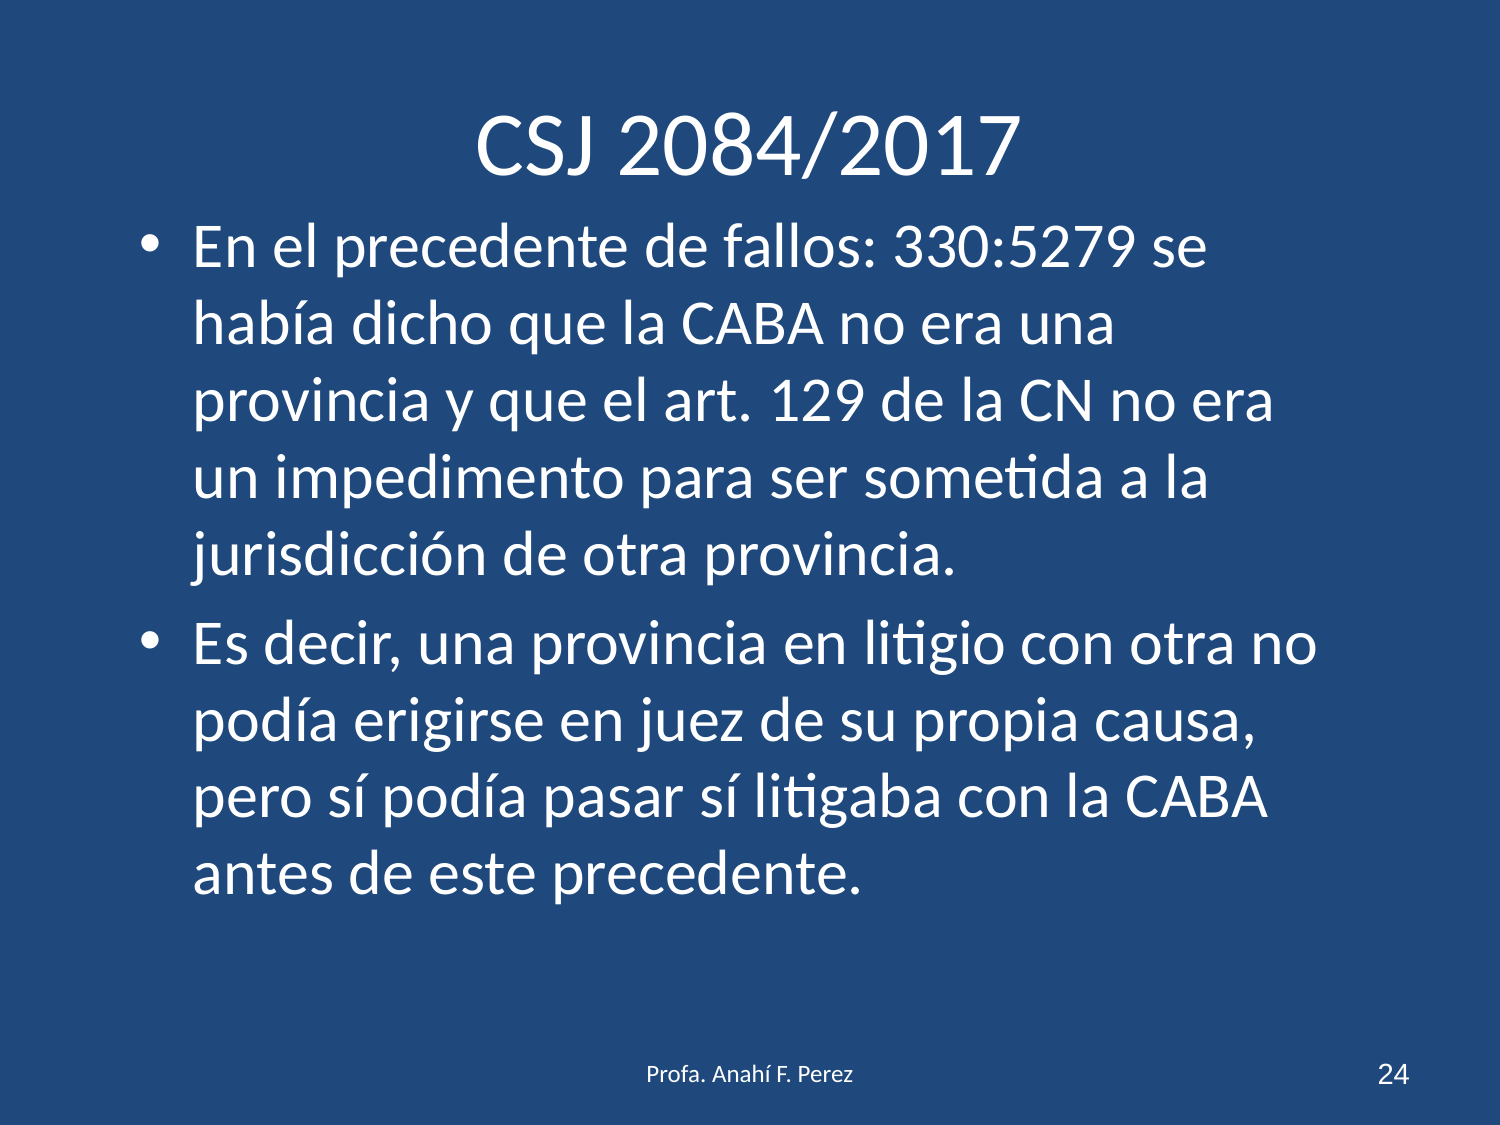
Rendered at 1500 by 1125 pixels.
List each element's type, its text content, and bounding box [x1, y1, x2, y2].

list En el precedente de fallos: 330:5279 se había dicho que la CABA no era una provincia y que el art. 129 de la CN no era un impedimento para ser sometida a la jurisdicción de otra provincia. Es decir, una provincia en litigio con otra no podía erigirse en juez de su propia causa, pero sí podía pasar sí litigaba con la CABA antes de este precedente. [123, 196, 1353, 917]
title CSJ 2084/2017 [75, 45, 1425, 233]
slide_number 24 [1074, 1042, 1425, 1103]
footer Profa. Anahí F. Perez [512, 1042, 988, 1103]
